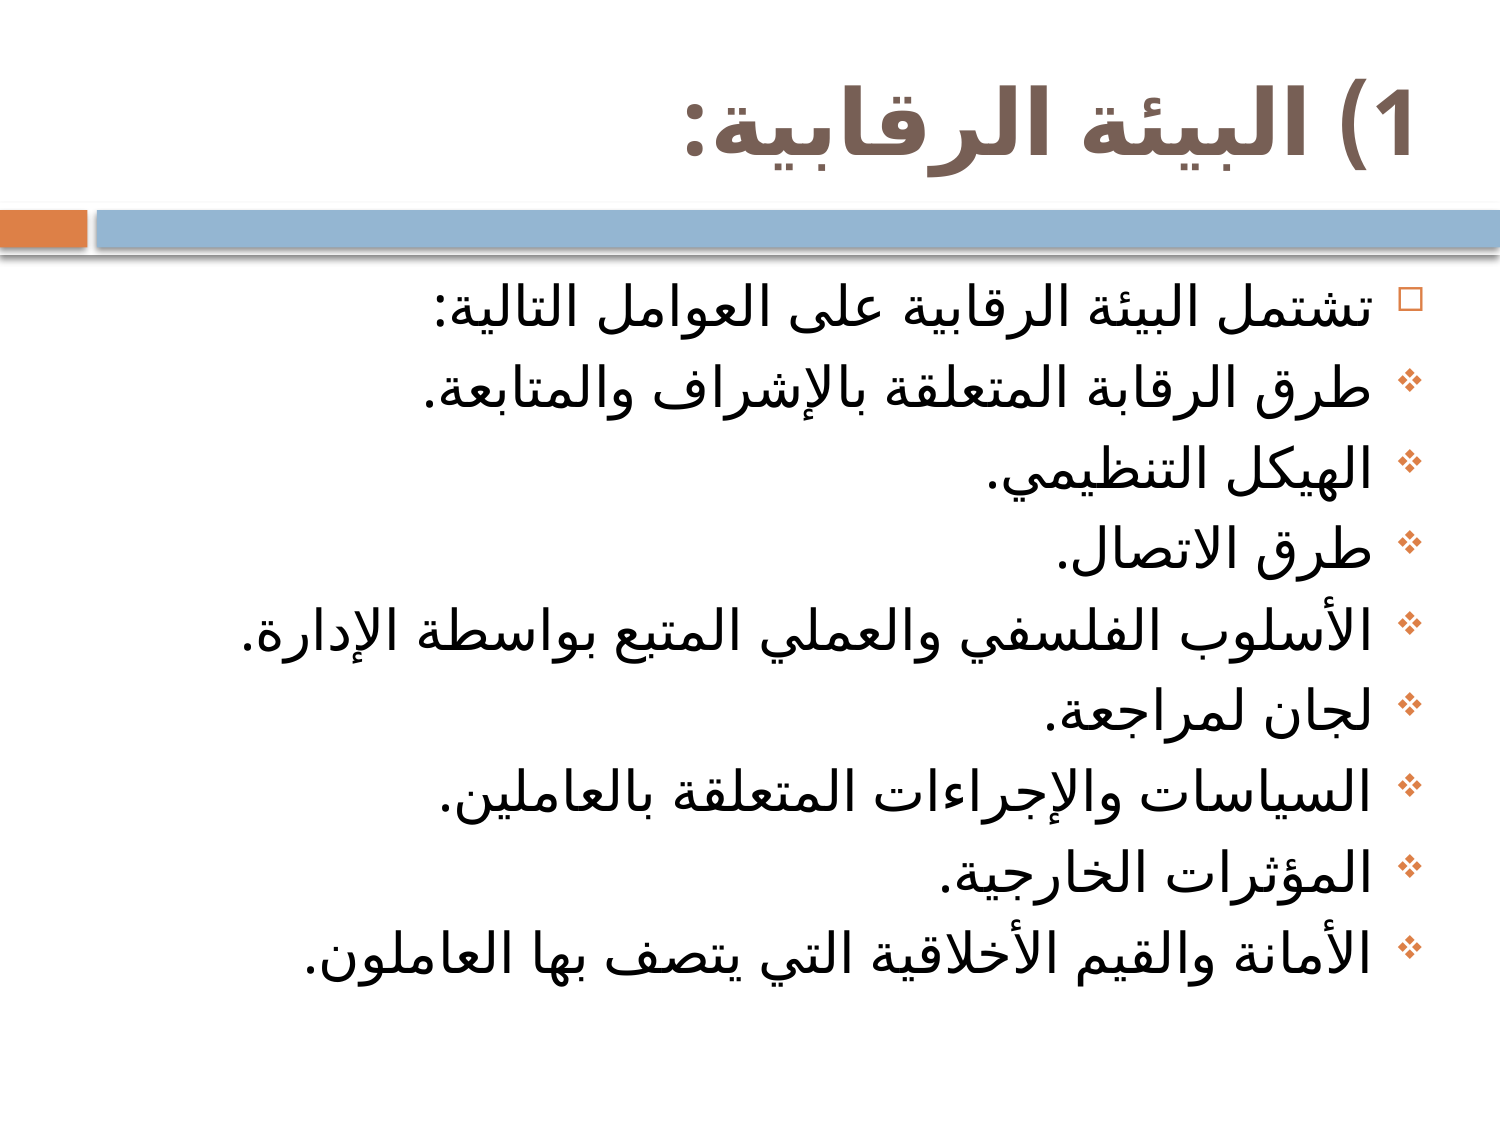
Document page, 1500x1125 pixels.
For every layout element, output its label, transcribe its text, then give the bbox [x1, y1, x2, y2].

title 1) البيئة الرقابية: [100, 37, 1438, 200]
list تشتمل البيئة الرقابية على العوامل التالية: طرق الرقابة المتعلقة بالإشراف والمتابعة. الهيكل التنظيمي. طرق الاتصال. الأسلوب الفلسفي والعملي المتبع بواسطة الإدارة. لجان لمراجعة. السياسات والإجراءات المتعلقة بالعاملين. المؤثرات الخارجية. الأمانة والقيم الأخلاقية التي يتصف بها العاملون. [100, 262, 1438, 1000]
